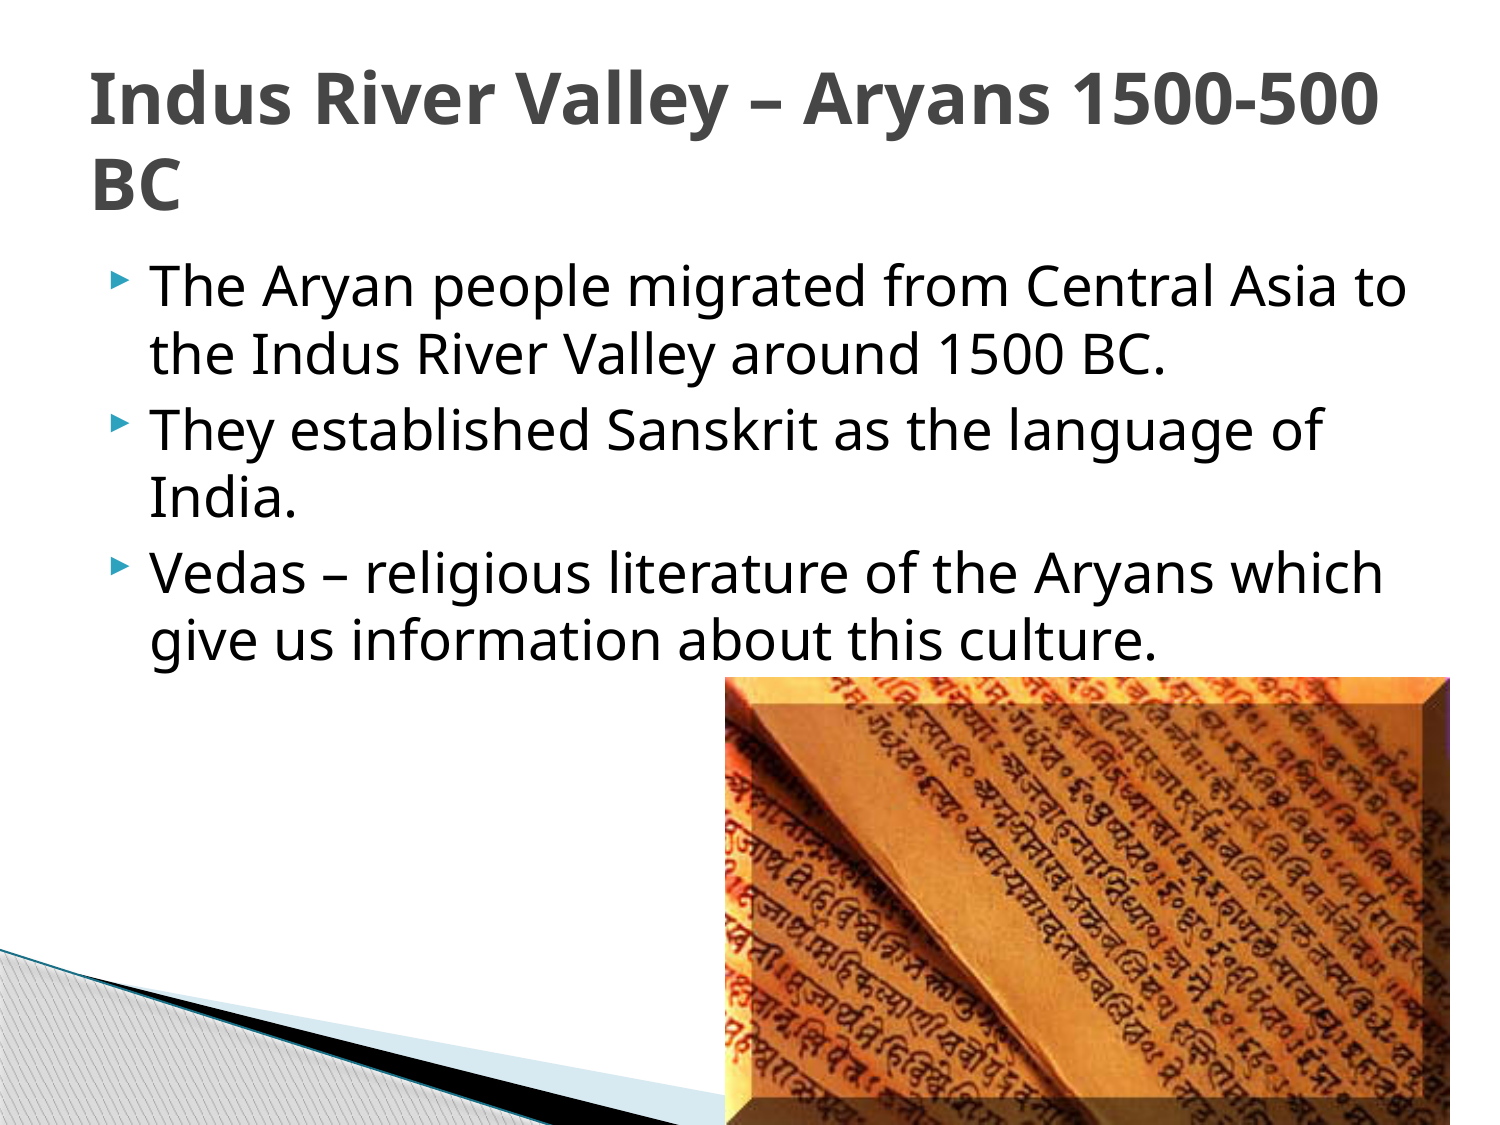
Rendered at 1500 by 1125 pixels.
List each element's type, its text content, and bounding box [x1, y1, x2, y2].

title Indus River Valley – Aryans 1500-500 BC [75, 45, 1425, 233]
picture [724, 676, 1451, 1125]
list The Aryan people migrated from Central Asia to the Indus River Valley around 1500 BC. They established Sanskrit as the language of India. Vedas – religious literature of the Aryans which give us information about this culture. [75, 243, 1425, 986]
